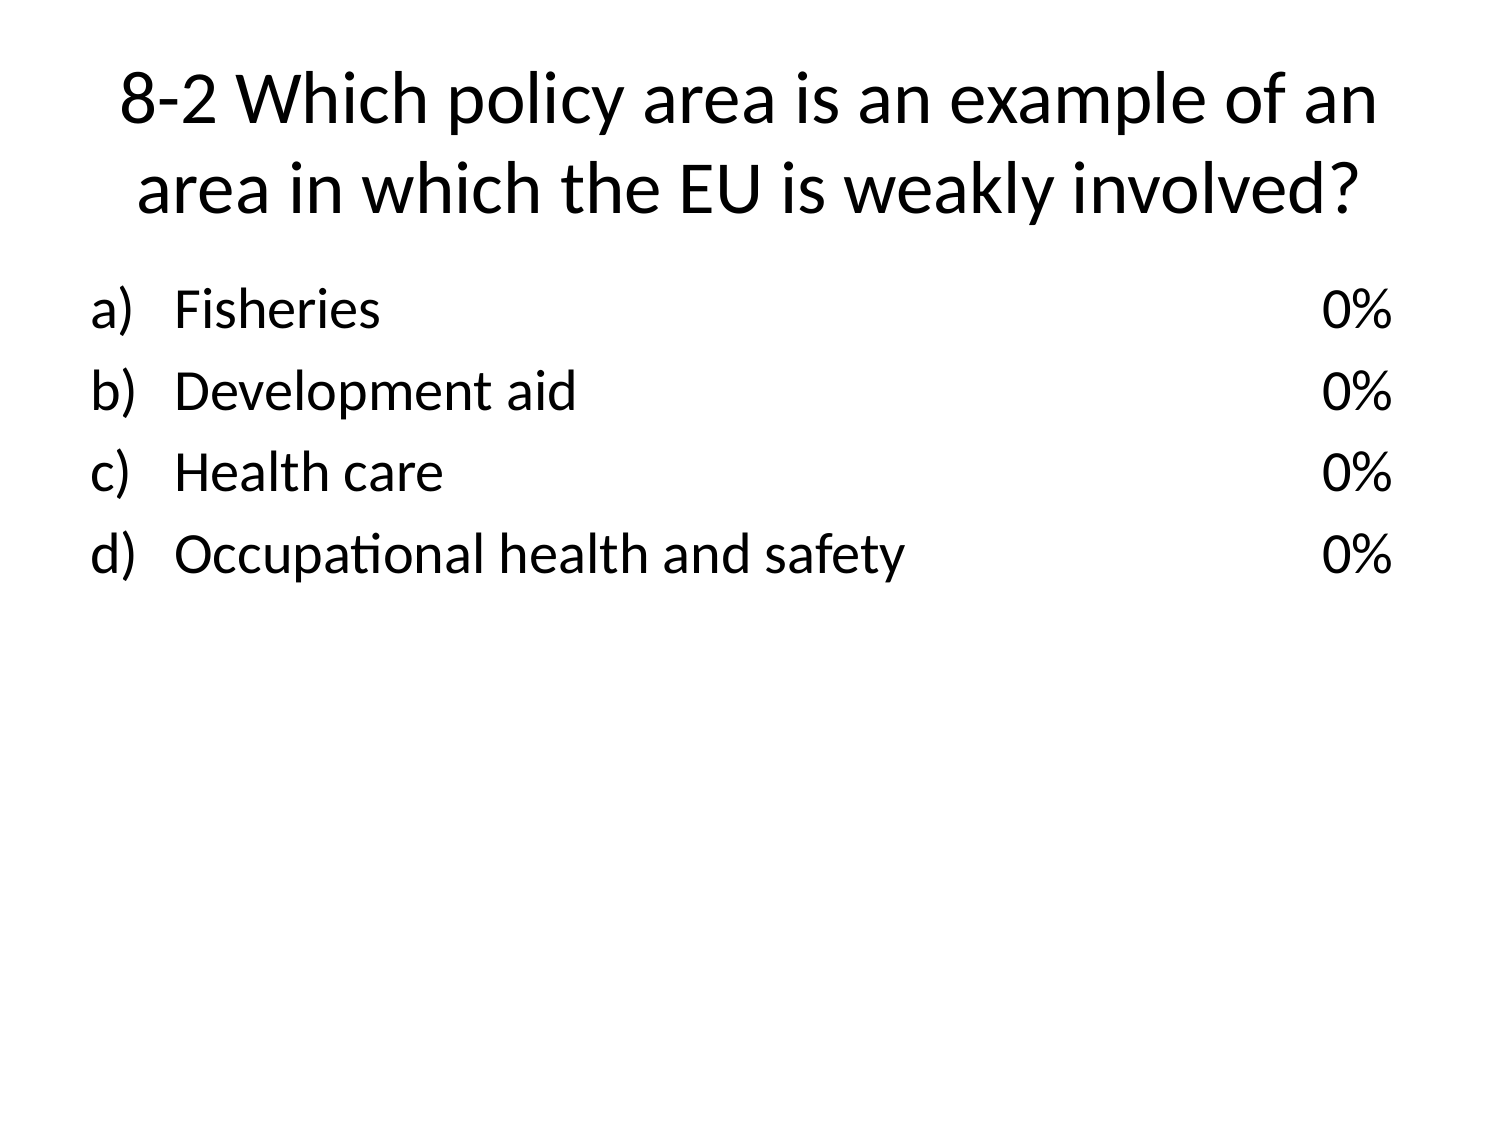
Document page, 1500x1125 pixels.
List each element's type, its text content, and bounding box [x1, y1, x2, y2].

list Fisheries Development aid Health care Occupational health and safety [74, 262, 1117, 604]
title 8-2 Which policy area is an example of an area in which the EU is weakly involved? [74, 37, 1426, 241]
list 0% 0% 0% 0% [1124, 262, 1409, 1006]
